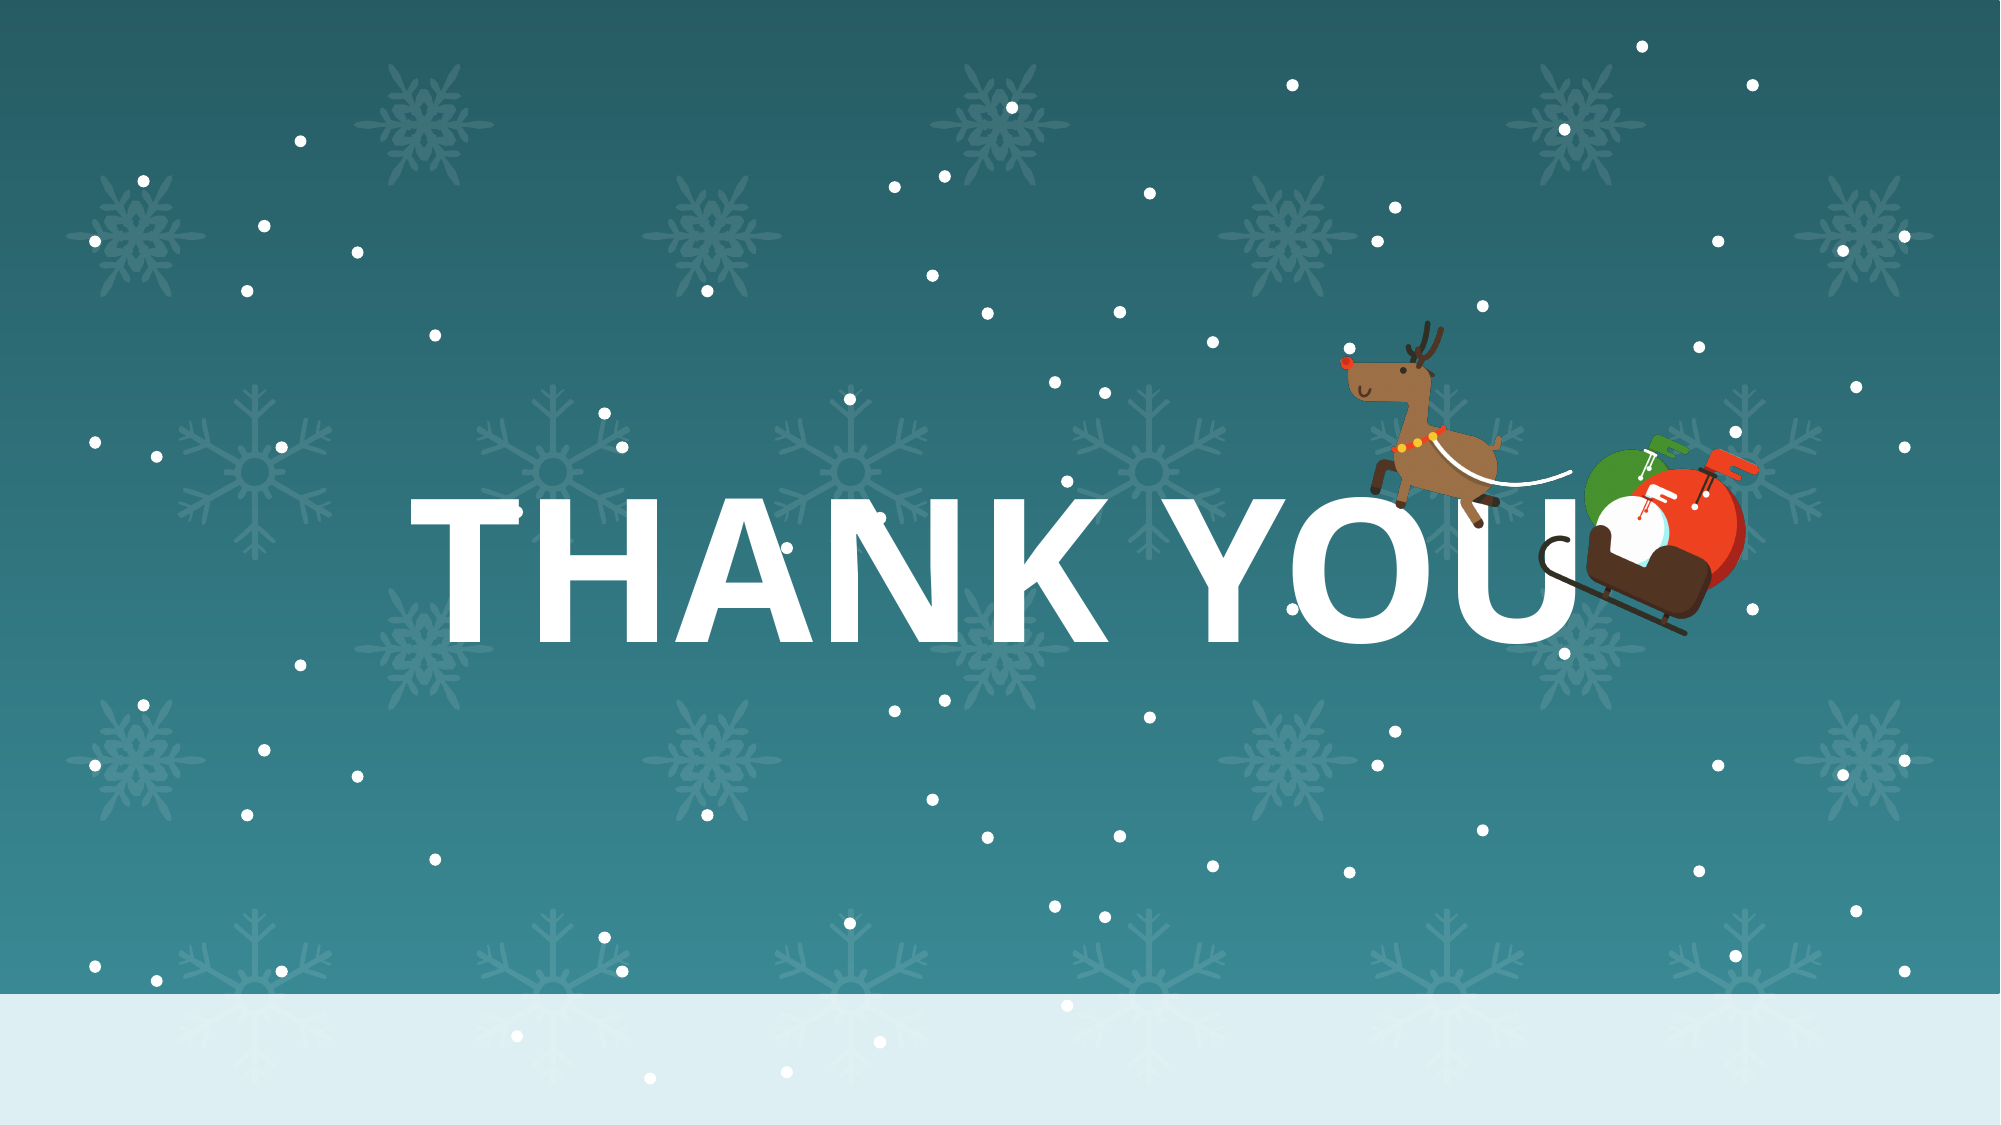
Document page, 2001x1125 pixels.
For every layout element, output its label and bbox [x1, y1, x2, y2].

text_box [65, 587, 1935, 1085]
text_box [89, 564, 1911, 587]
text_box [0, 0, 2000, 994]
text_box [65, 63, 1935, 561]
text_box [89, 770, 1911, 1085]
text_box [89, 40, 1911, 63]
text_box [89, 246, 1911, 561]
picture [1313, 375, 1758, 564]
